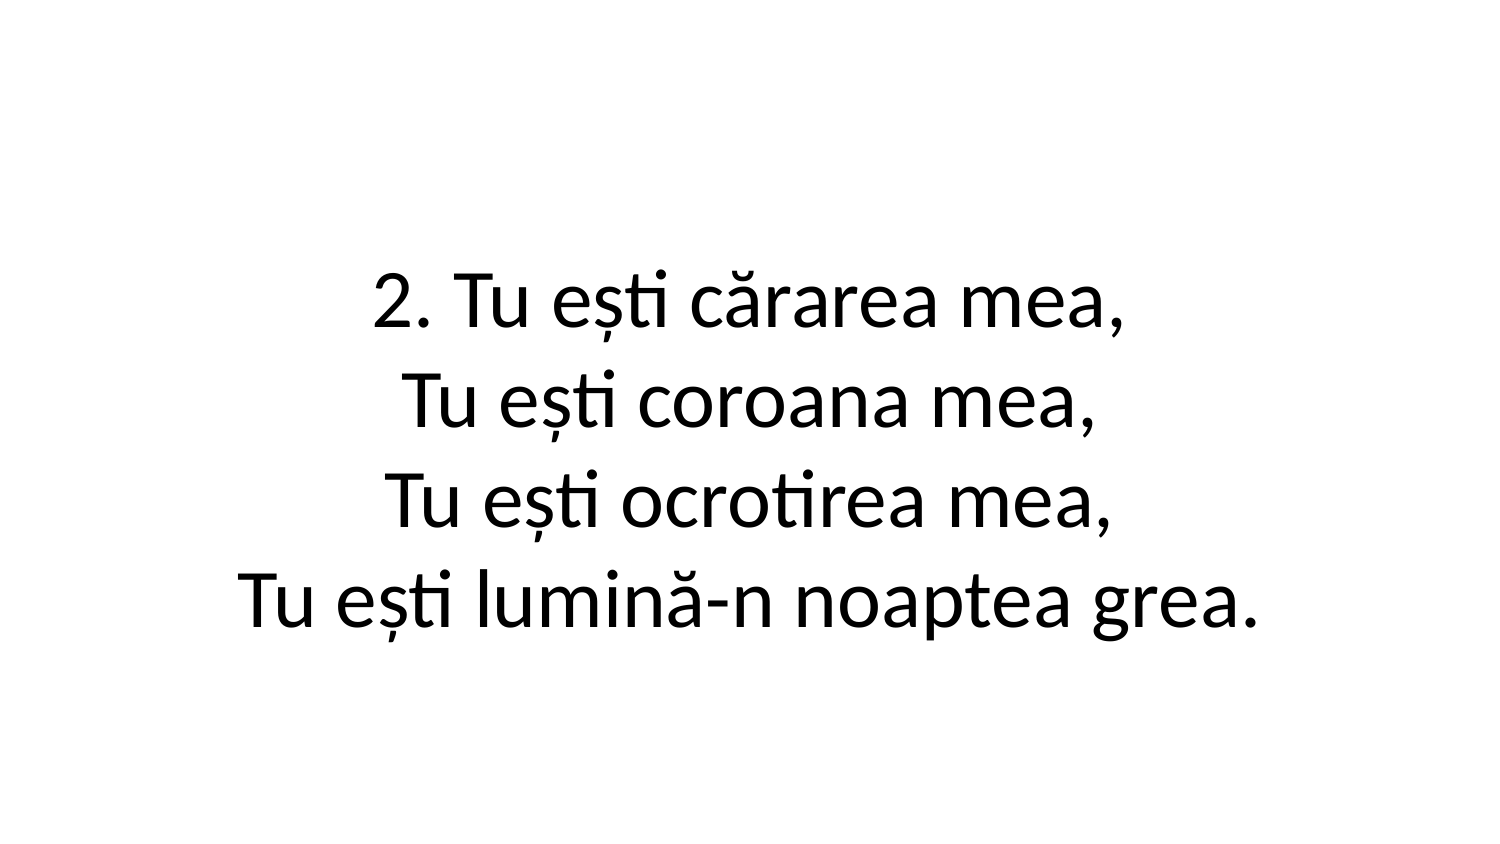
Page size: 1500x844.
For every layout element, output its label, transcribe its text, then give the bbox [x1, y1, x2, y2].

text_box 2. Tu ești cărarea mea, Tu ești coroana mea, Tu ești ocrotirea mea, Tu ești lumină-n noaptea grea. [222, 192, 1278, 652]
